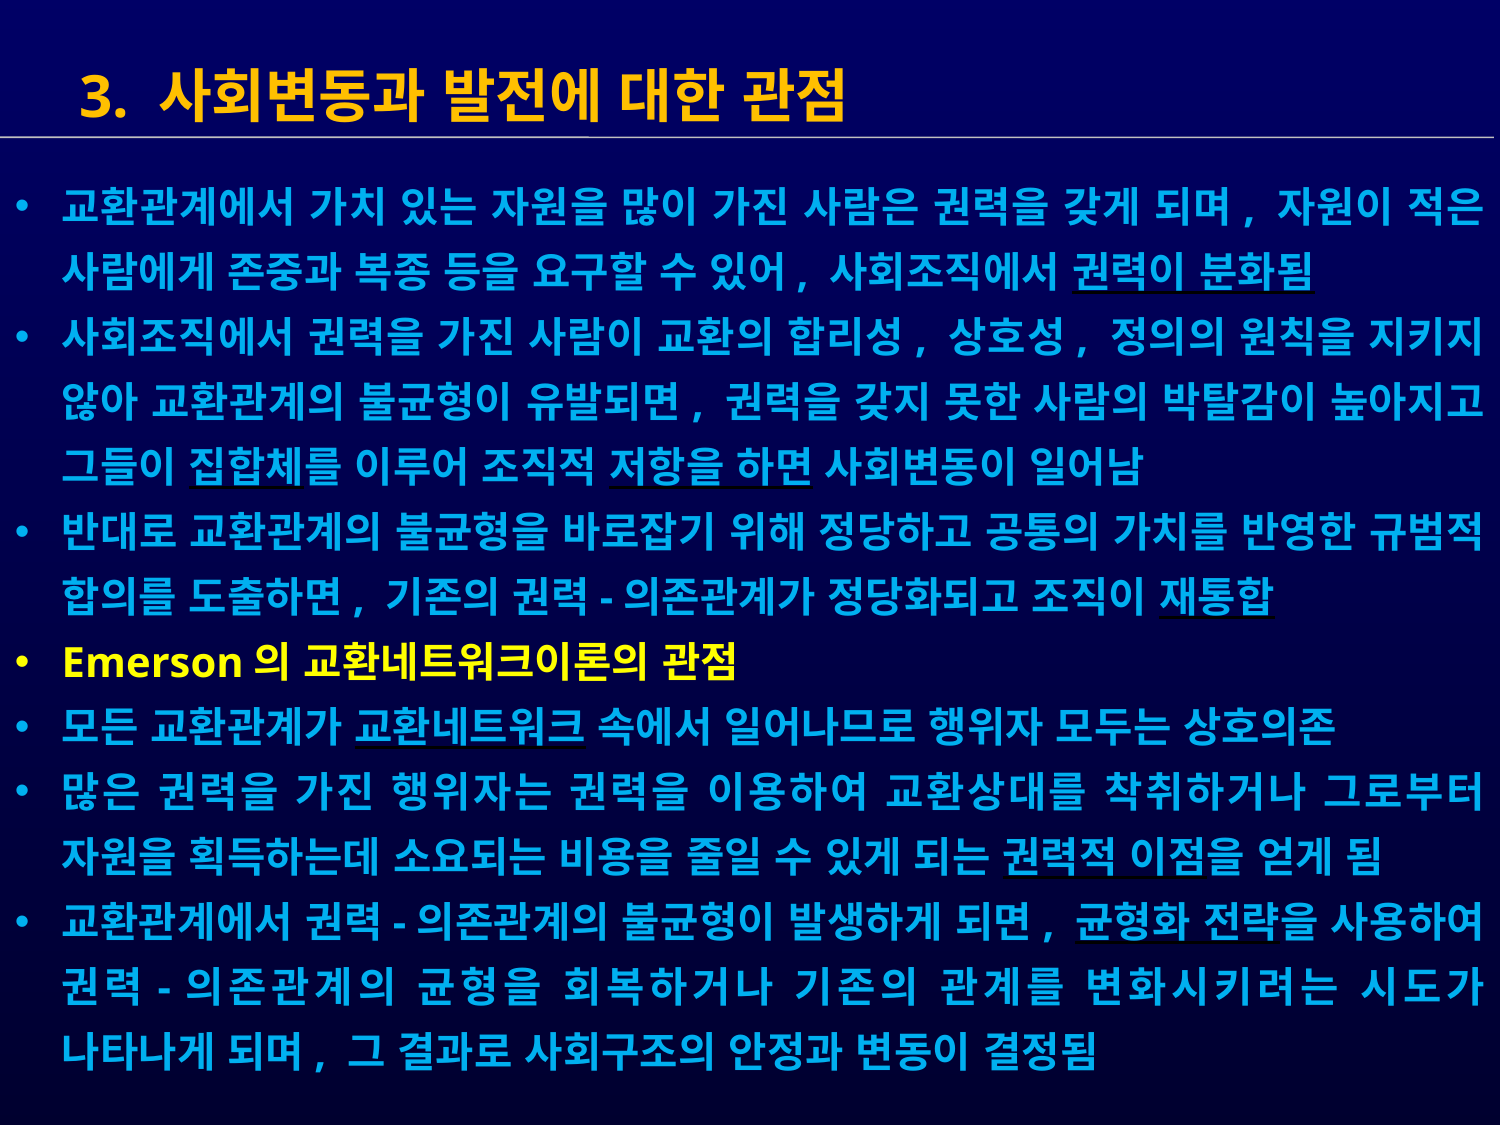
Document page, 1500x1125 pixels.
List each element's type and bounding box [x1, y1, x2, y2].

text_box [0, 51, 1500, 1084]
